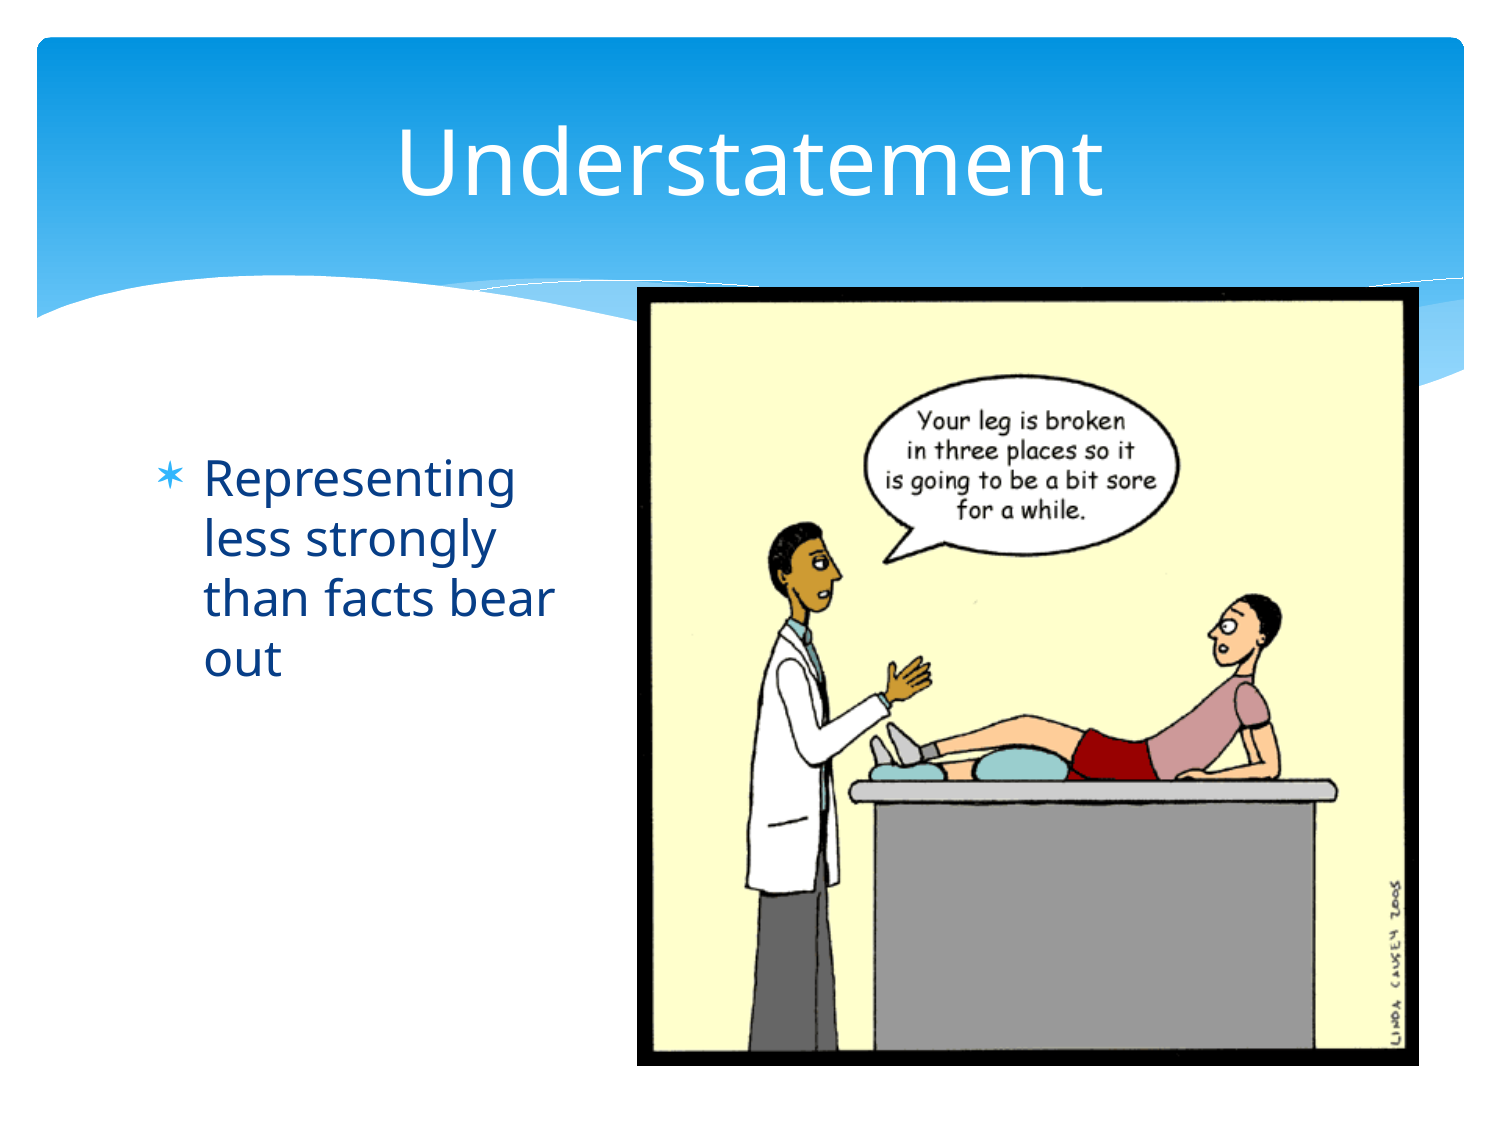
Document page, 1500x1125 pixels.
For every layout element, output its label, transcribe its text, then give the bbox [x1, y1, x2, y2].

picture [637, 287, 1419, 1066]
title Understatement [75, 55, 1425, 261]
list Representing less strongly than facts bear out [143, 438, 588, 1005]
